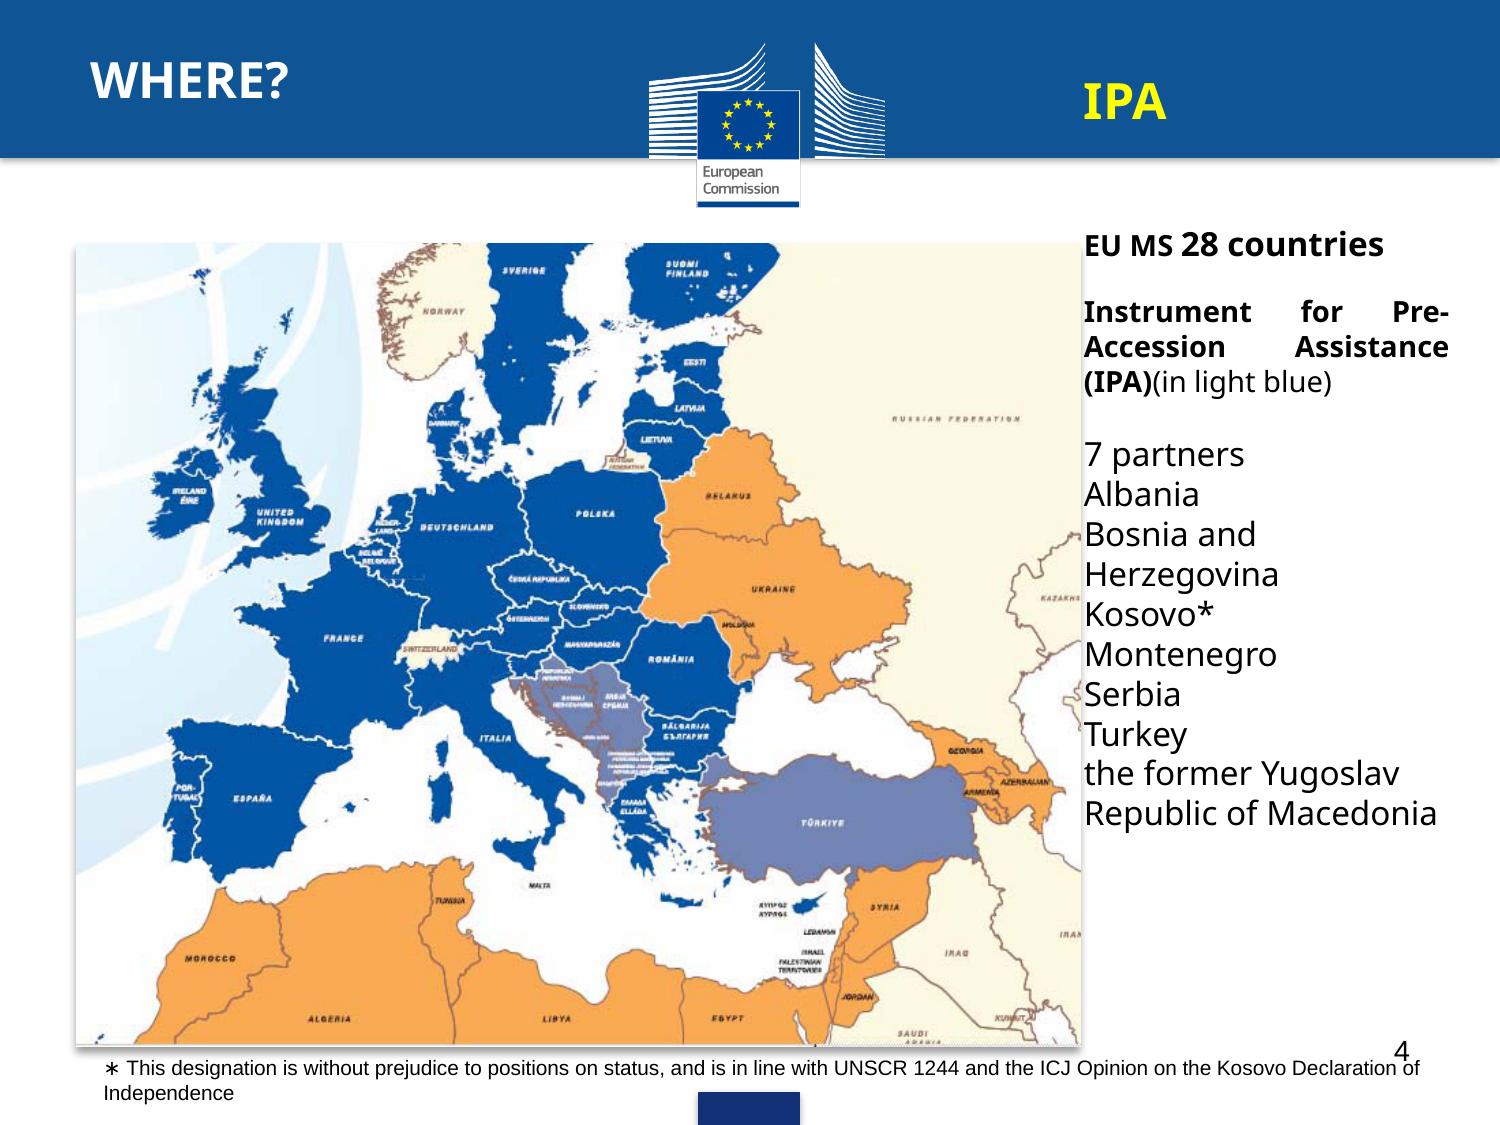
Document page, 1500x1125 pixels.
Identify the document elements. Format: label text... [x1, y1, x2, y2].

text_box IPA [1069, 62, 1225, 138]
text_box ∗ This designation is without prejudice to positions on status, and is in line with UNSCR 1244 and the ICJ Opinion on the Kosovo Declaration of Independence [88, 1047, 1447, 1113]
picture [649, 185, 885, 208]
slide_number 4 [1074, 1024, 1425, 1103]
picture [76, 243, 1081, 1048]
text_box EU MS 28 countries Instrument for Pre-Accession Assistance (IPA)(in light blue) 7 partners Albania Bosnia and Herzegovina Kosovo* Montenegro Serbia Turkey the former Yugoslav Republic of Macedonia [1068, 216, 1465, 1000]
title WHERE? [75, 0, 1425, 185]
